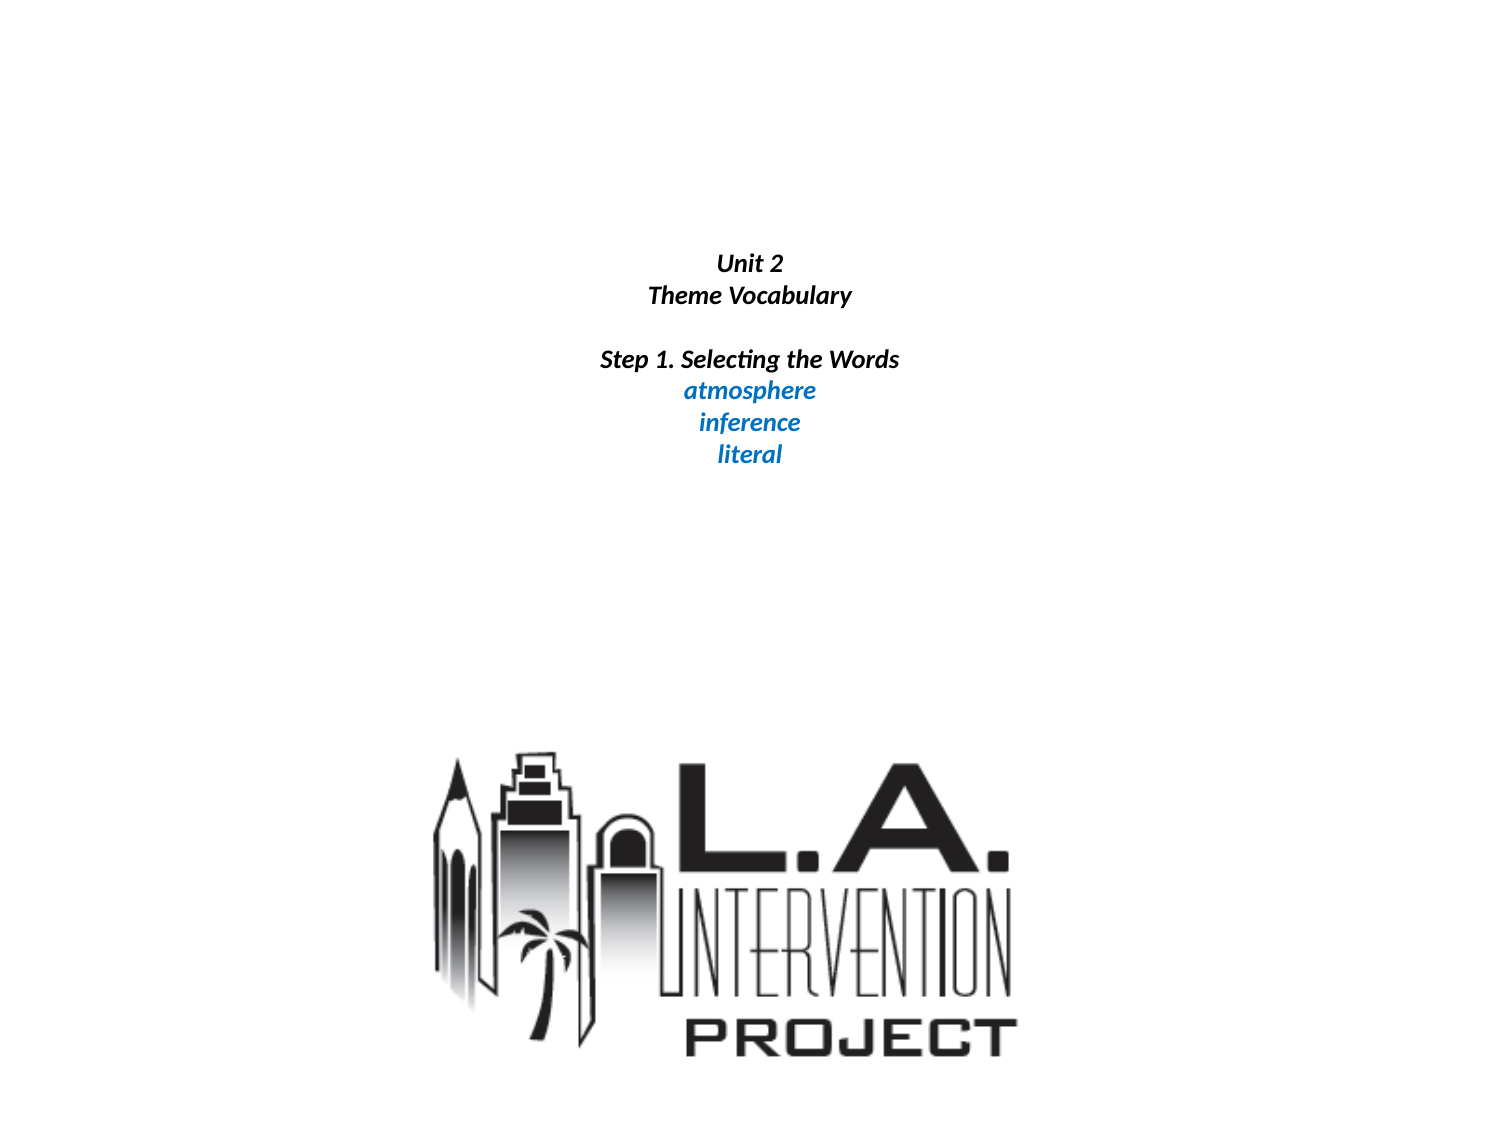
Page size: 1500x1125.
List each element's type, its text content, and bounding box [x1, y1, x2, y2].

title Unit 2 Theme Vocabulary Step 1. Selecting the Words atmosphere inference literal [112, 236, 1388, 479]
picture [403, 704, 1063, 1109]
